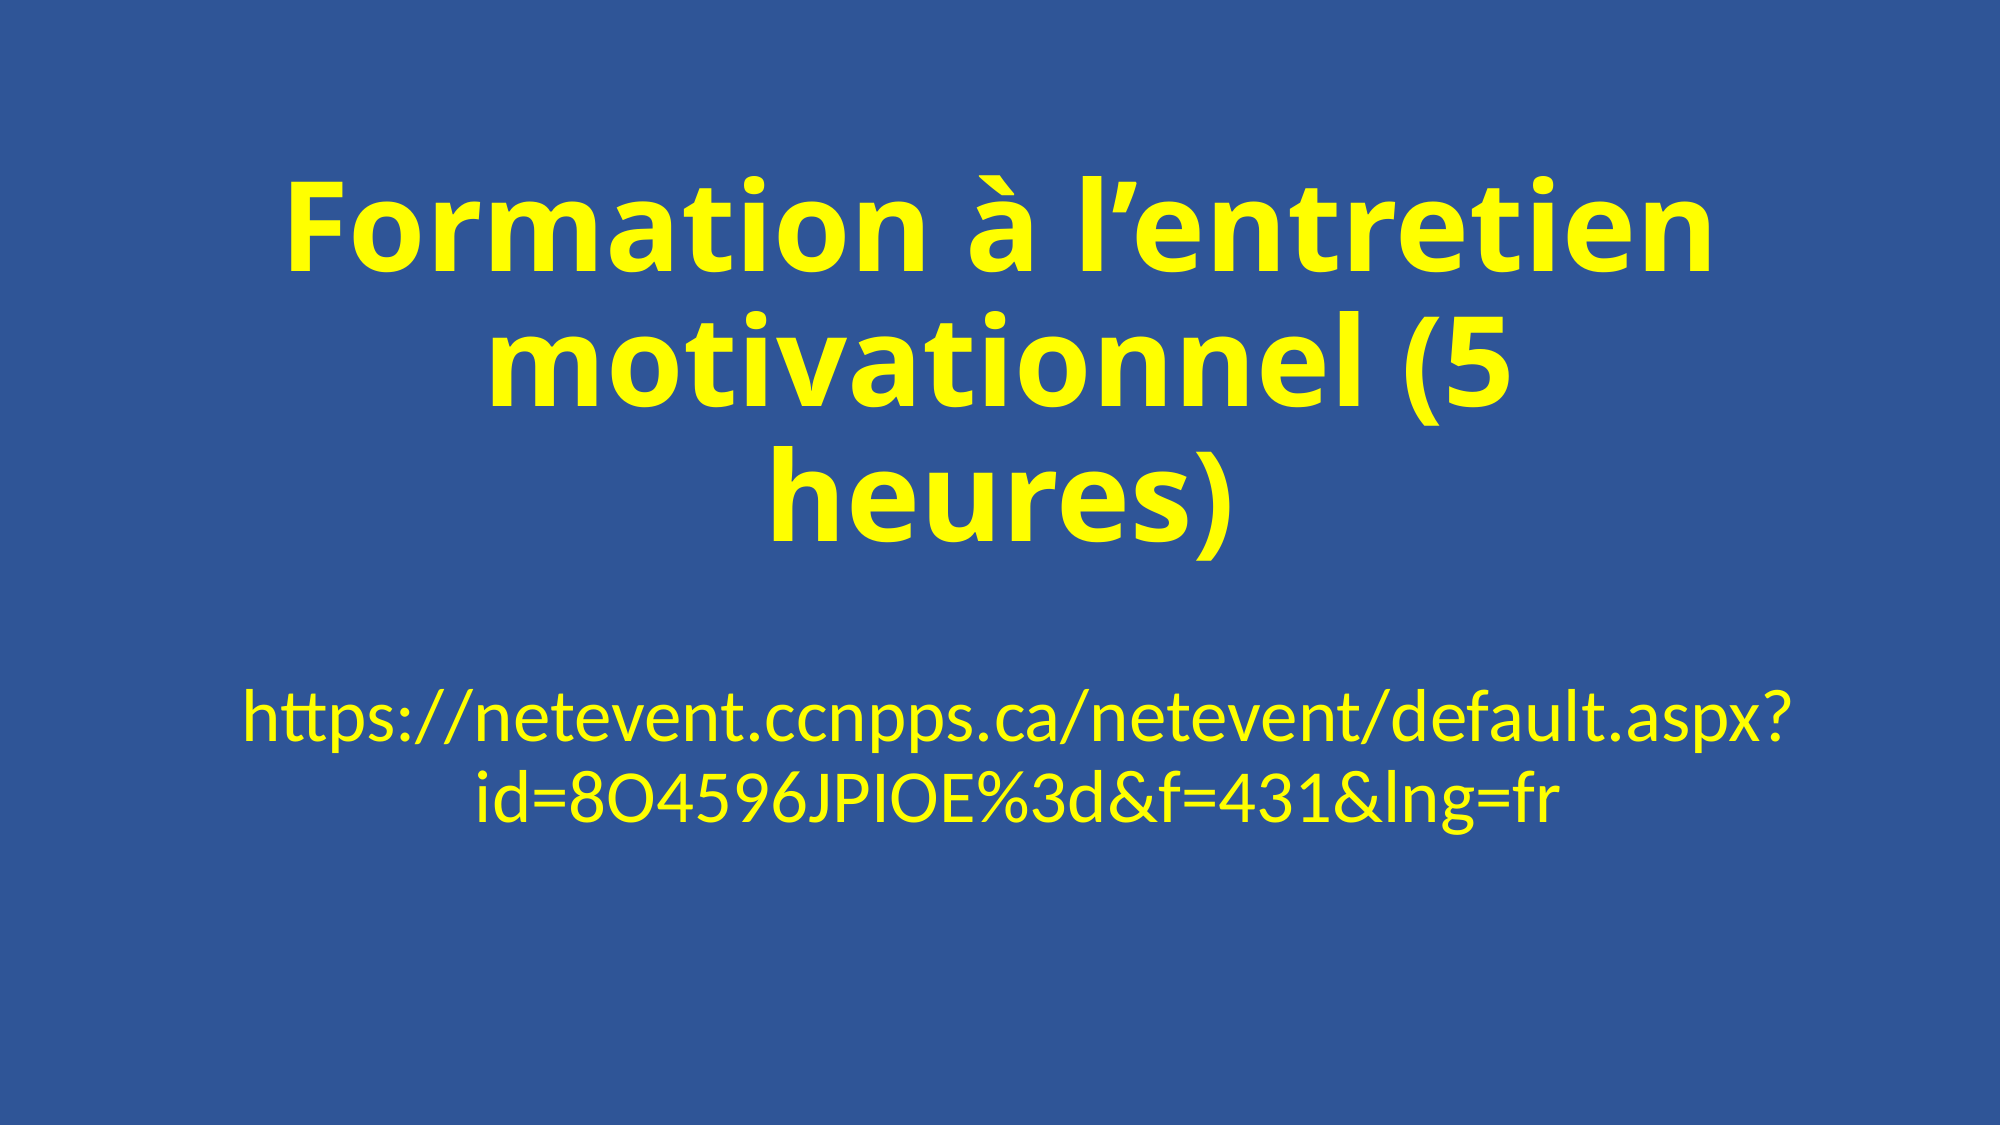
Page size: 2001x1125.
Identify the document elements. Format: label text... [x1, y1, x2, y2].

subtitle https://netevent.ccnpps.ca/netevent/default.aspx?id=8O4596JPIOE%3d&f=431&lng=fr [109, 669, 1929, 941]
title Formation à l’entretien motivationnel (5 heures) [249, 184, 1750, 576]
